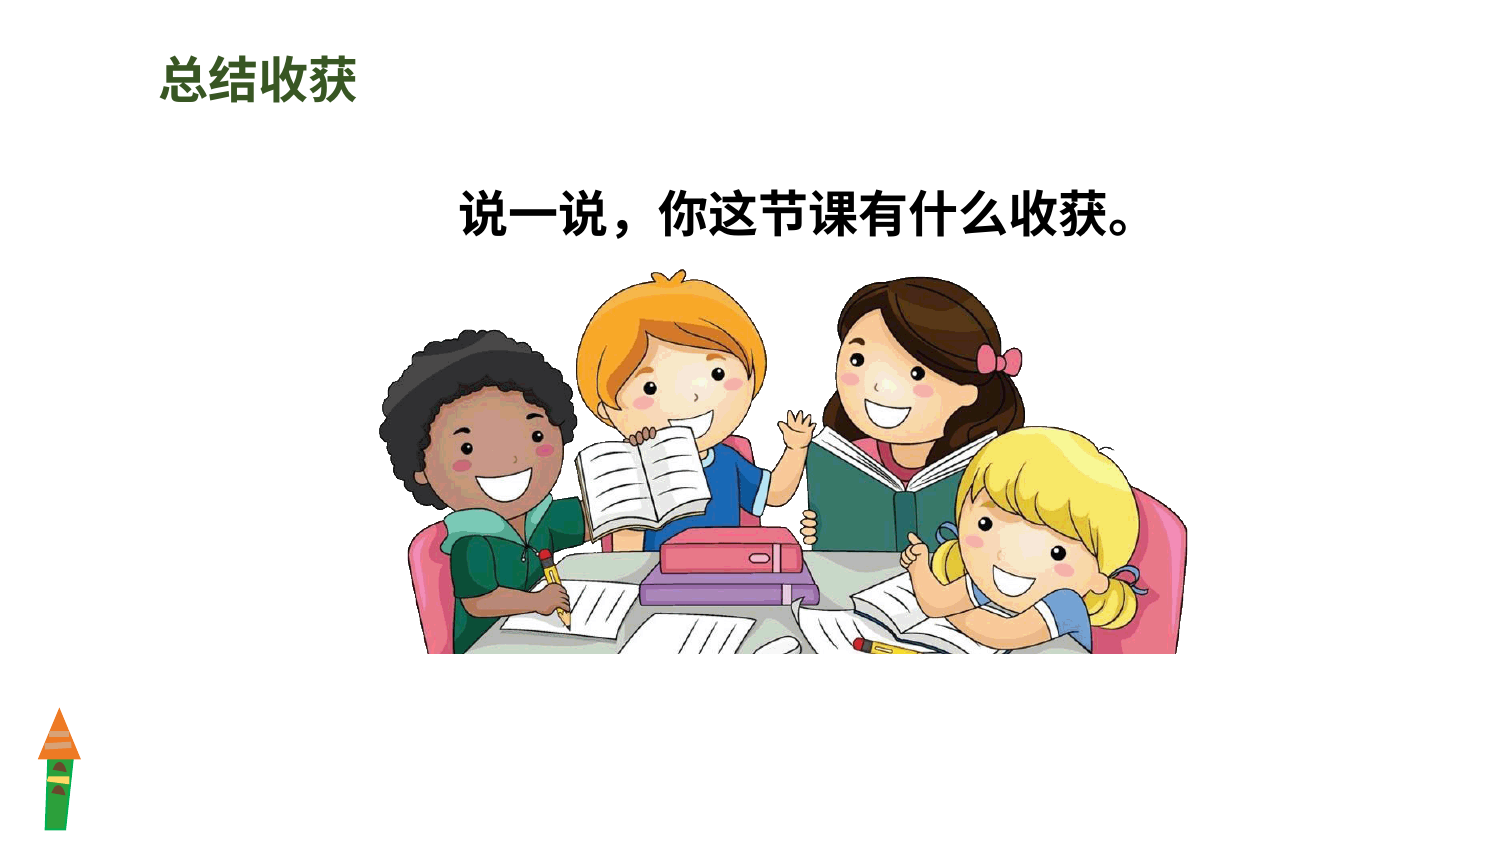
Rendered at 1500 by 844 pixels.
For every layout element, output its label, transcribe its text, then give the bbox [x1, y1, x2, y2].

text_box 说一说，你这节课有什么收获。 [447, 176, 1170, 248]
text_box 总结收获 [147, 42, 371, 115]
picture [371, 248, 1192, 654]
